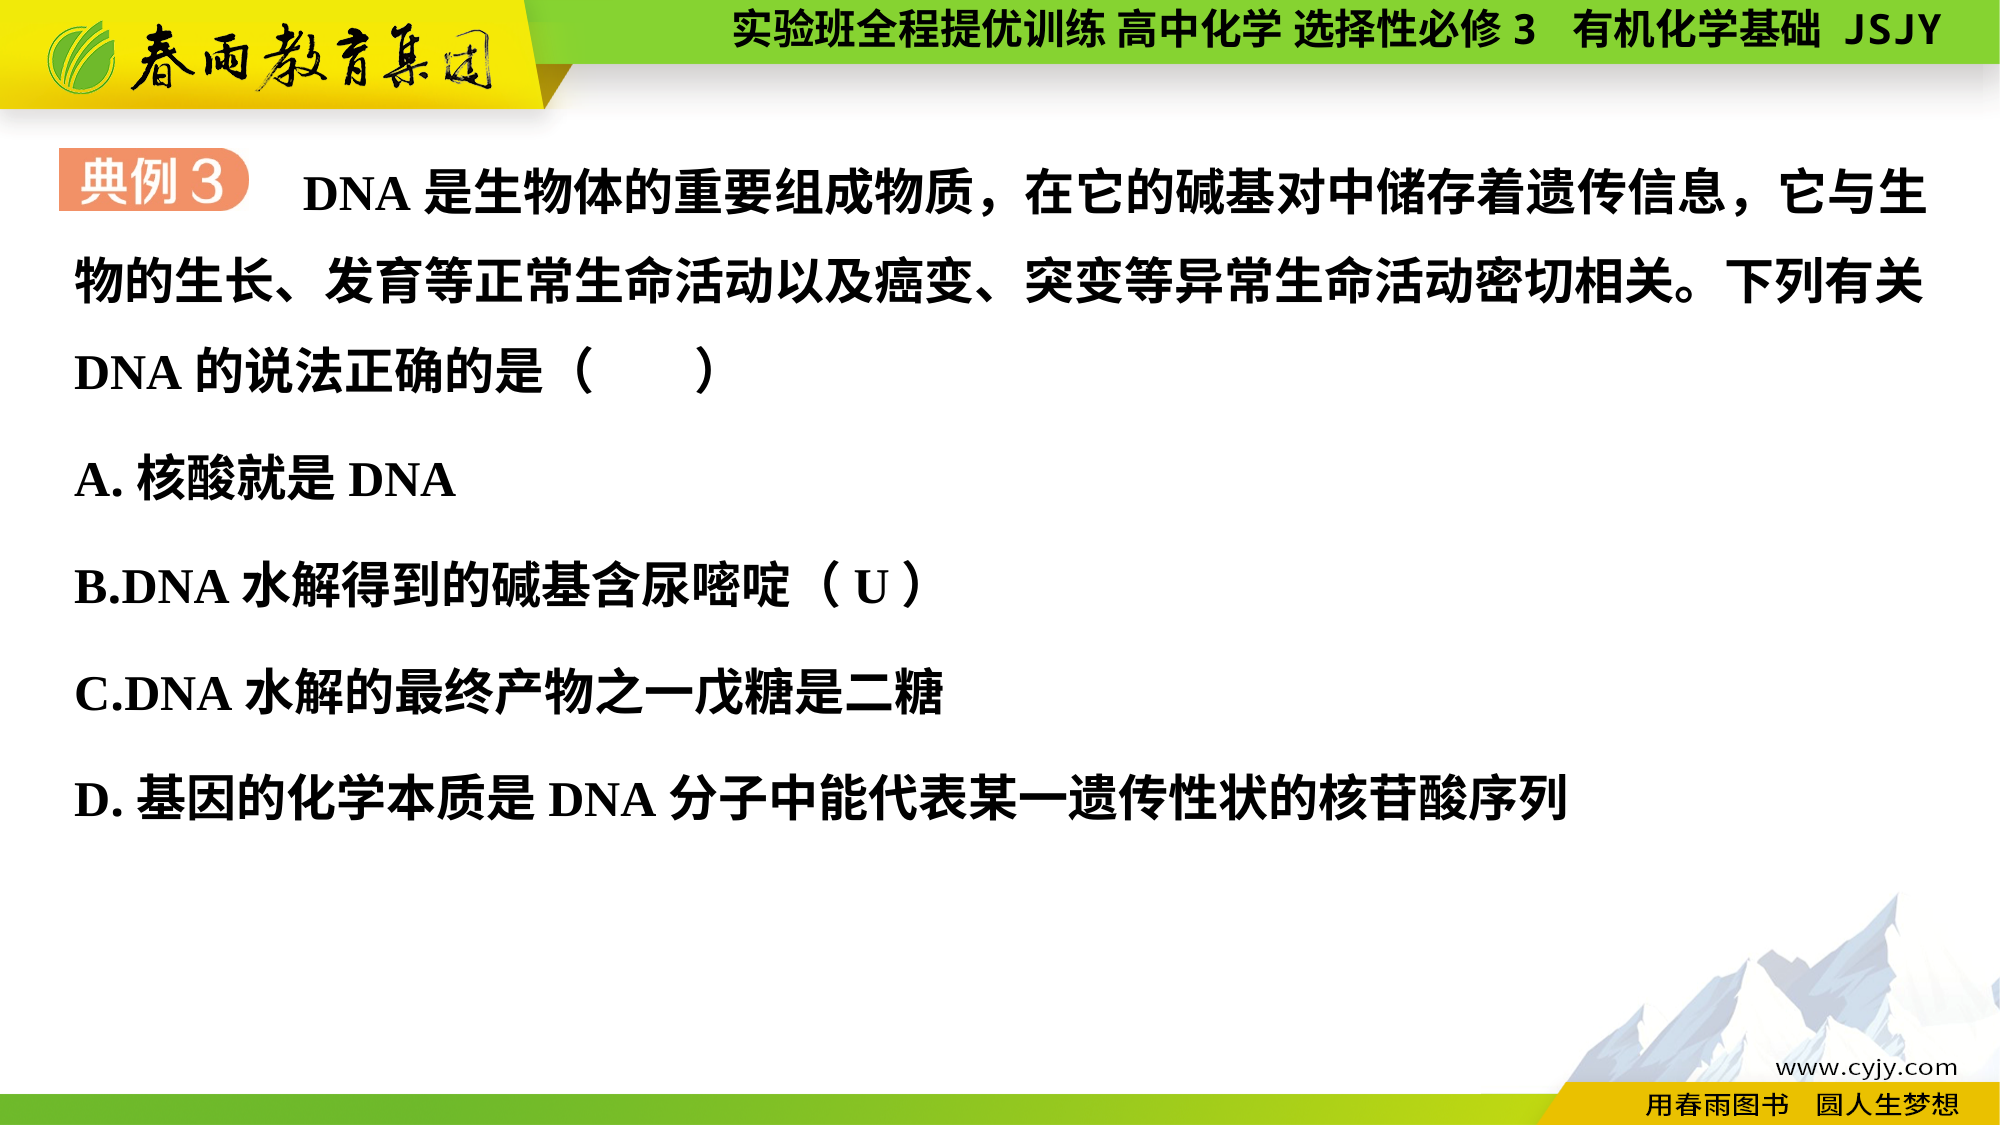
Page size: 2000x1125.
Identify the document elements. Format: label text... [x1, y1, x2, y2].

list DNA是生物体的重要组成物质，在它的碱基对中储存着遗传信息，它与生物的生长、发育等正常生命活动以及癌变、突变等异常生命活动密切相关。下列有关DNA的说法正确的是（ ） A.核酸就是DNA B.DNA水解得到的碱基含尿嘧啶（U） C.DNA水解的最终产物之一戊糖是二糖 D.基因的化学本质是DNA分子中能代表某一遗传性状的核苷酸序列 [59, 122, 1944, 830]
picture [0, 0, 2000, 1125]
